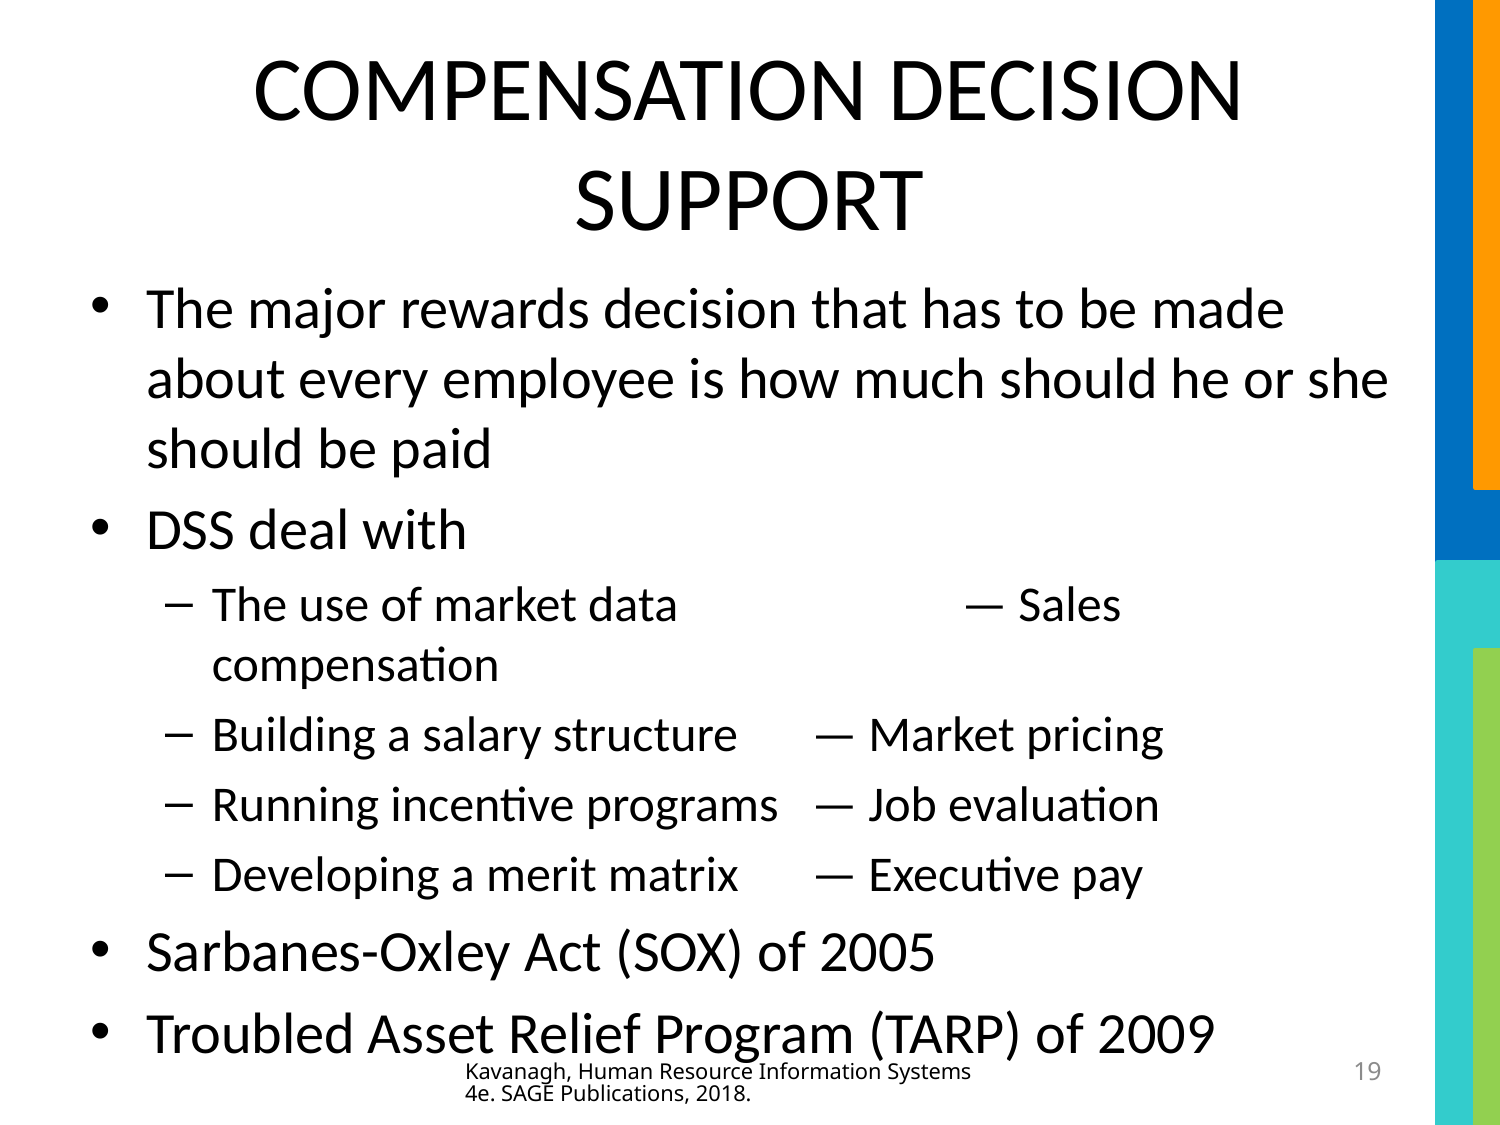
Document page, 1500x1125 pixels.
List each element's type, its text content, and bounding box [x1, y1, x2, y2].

title COMPENSATION DECISION SUPPORT [75, 45, 1425, 233]
list The major rewards decision that has to be made about every employee is how much should he or she should be paid DSS deal with The use of market data — Sales compensation Building a salary structure — Market pricing Running incentive programs — Job evaluation Developing a merit matrix — Executive pay Sarbanes-Oxley Act (SOX) of 2005 Troubled Asset Relief Program (TARP) of 2009 [75, 262, 1425, 1005]
slide_number 19 [1059, 1042, 1397, 1103]
footer Kavanagh, Human Resource Information Systems 4e. SAGE Publications, 2018. [450, 1042, 1004, 1103]
